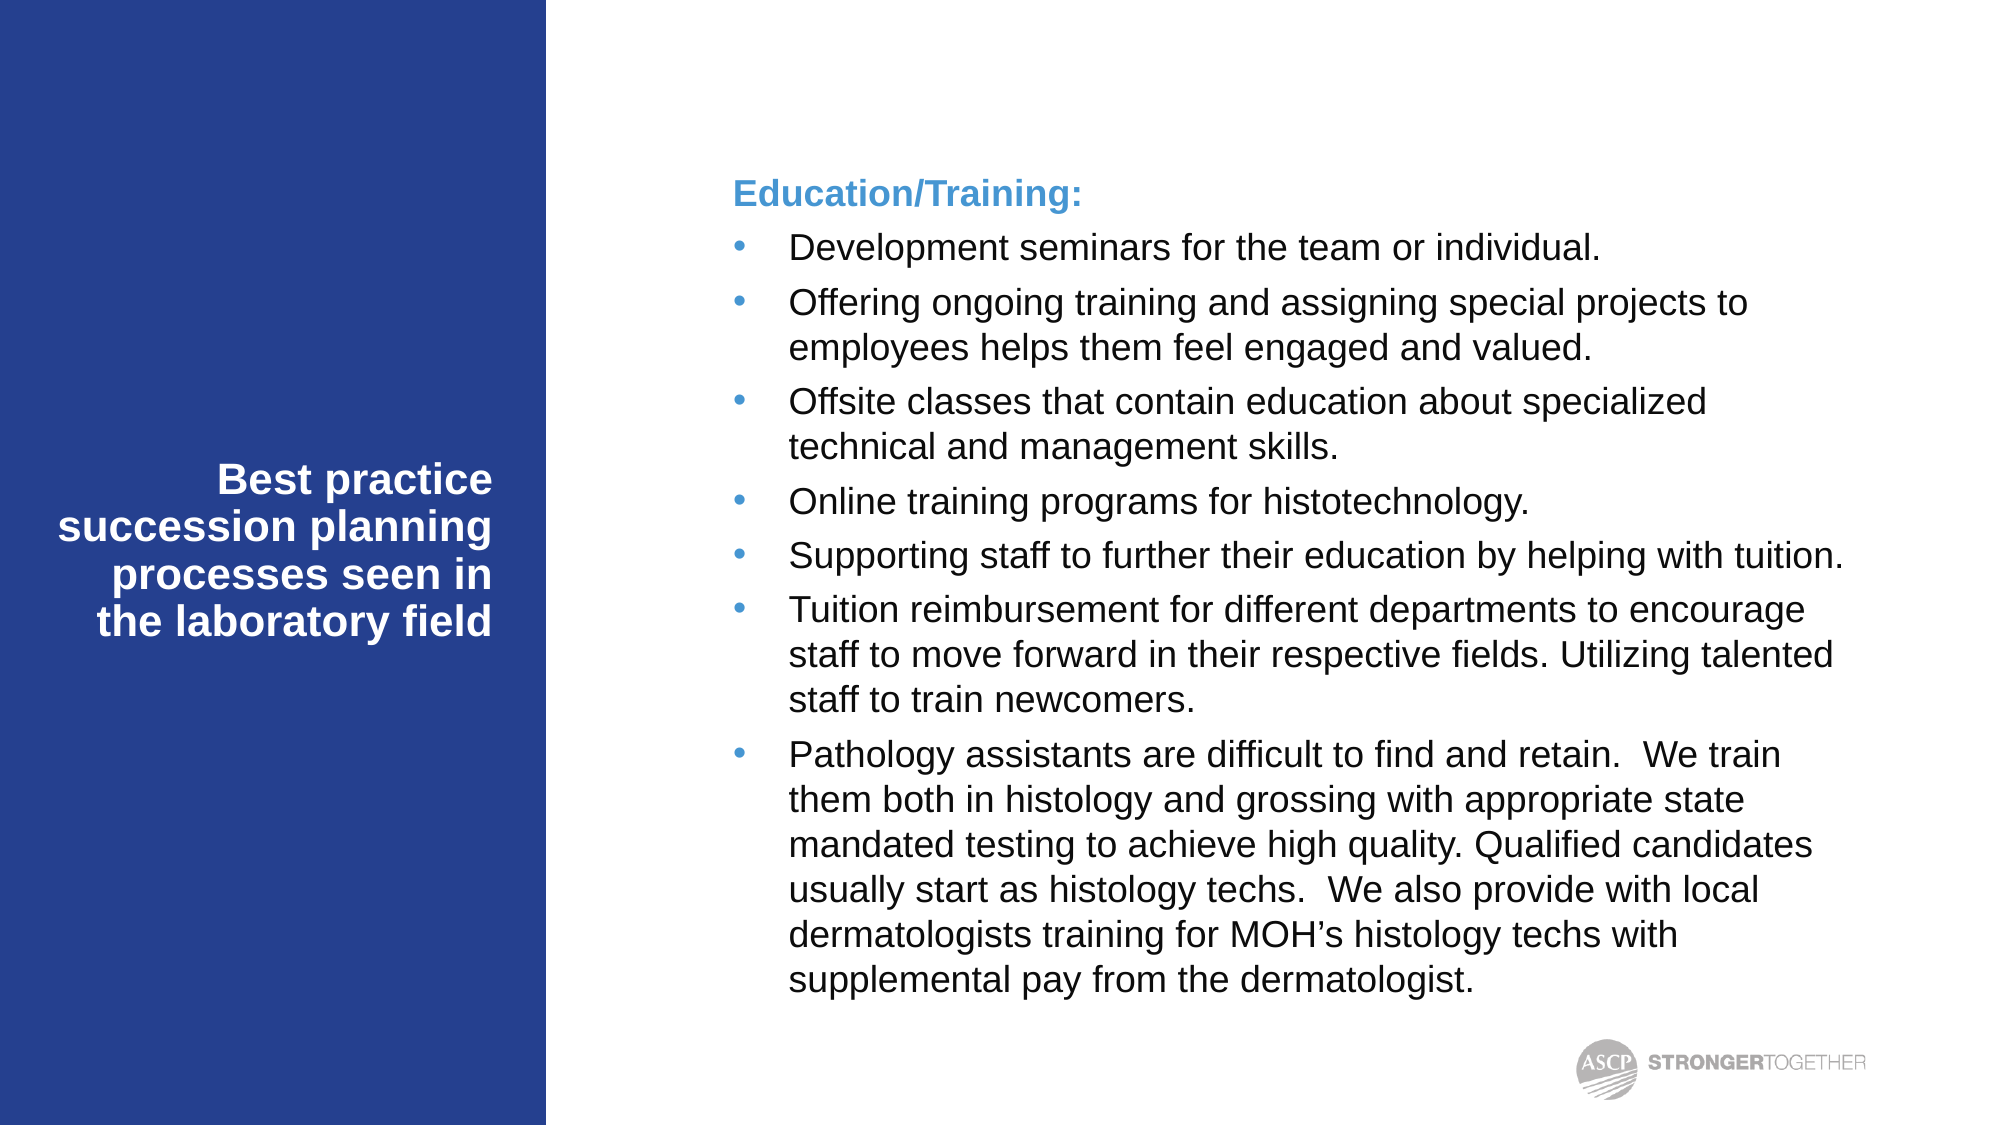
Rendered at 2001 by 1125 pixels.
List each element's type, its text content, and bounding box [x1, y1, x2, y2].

picture [1576, 1039, 1866, 1100]
list Education/Training: Development seminars for the team or individual. Offering ongoing training and assigning special projects to employees helps them feel engaged and valued. Offsite classes that contain education about specialized technical and management skills. Online training programs for histotechnology. Supporting staff to further their education by helping with tuition. Tuition reimbursement for different departments to encourage staff to move forward in their respective fields. Utilizing talented staff to train newcomers. Pathology assistants are difficult to find and retain. We train them both in histology and grossing with appropriate state mandated testing to achieve high quality. Qualified candidates usually start as histology techs. We also provide with local dermatologists training for MOH’s histology techs with supplemental pay from the dermatologist. [701, 107, 1866, 1009]
title Best practice succession planning processes seen in the laboratory field [37, 448, 509, 667]
